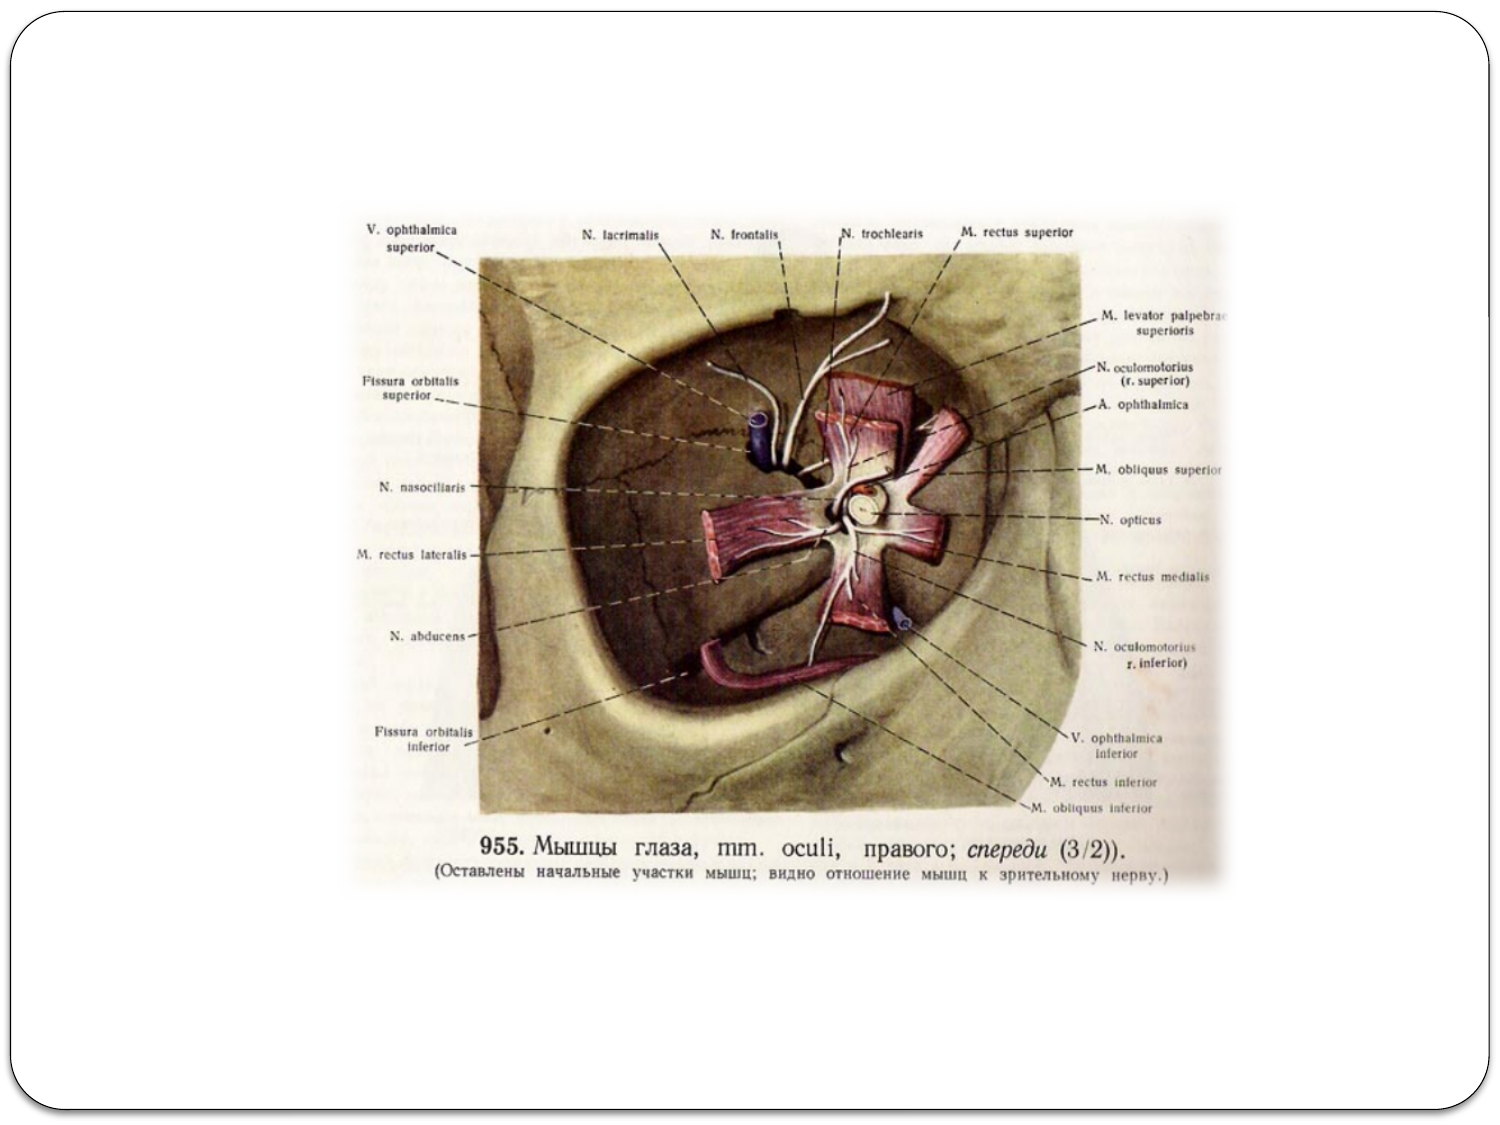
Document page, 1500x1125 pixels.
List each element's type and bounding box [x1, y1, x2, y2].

list [337, 199, 1238, 901]
